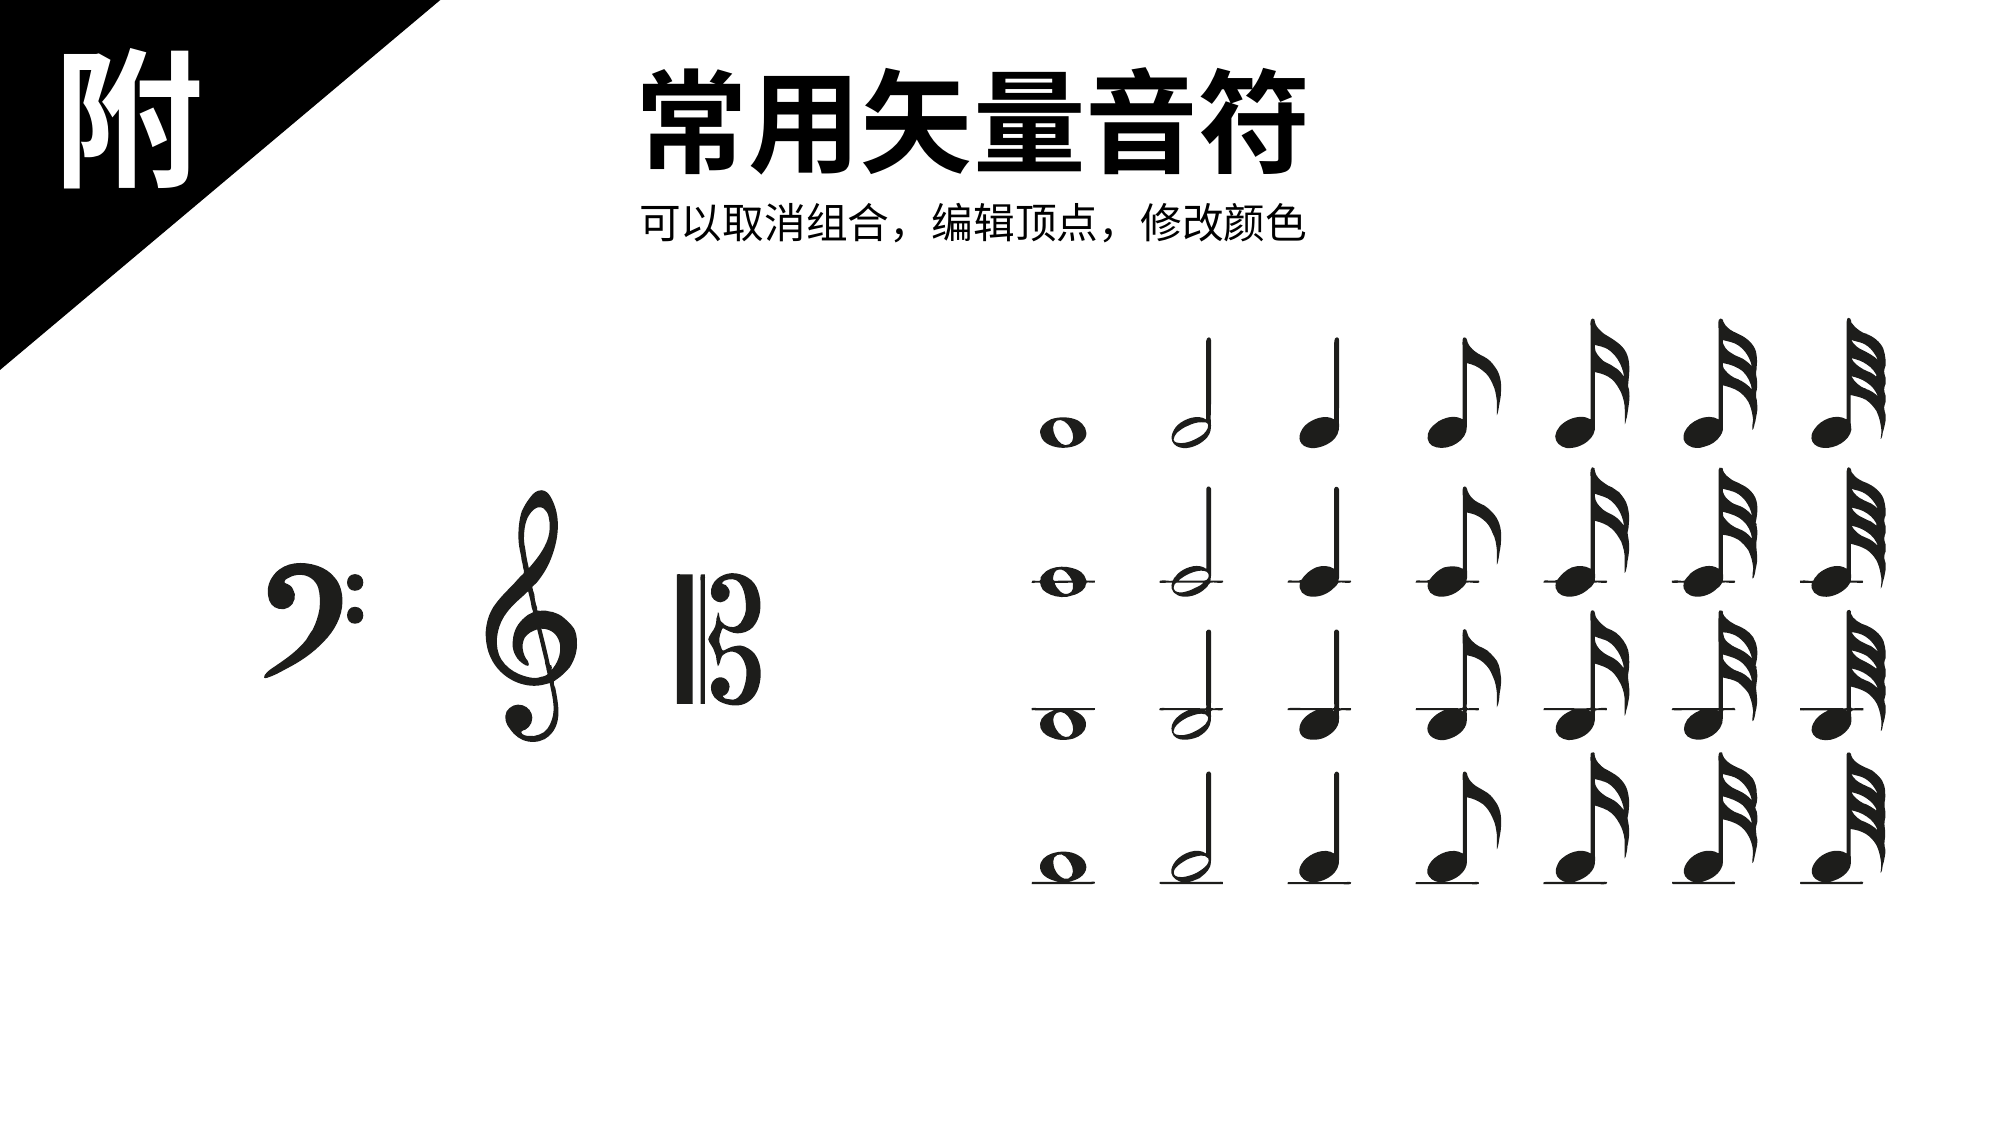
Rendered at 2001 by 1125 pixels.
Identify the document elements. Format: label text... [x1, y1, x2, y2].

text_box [1031, 316, 1887, 885]
text_box 常用矢量音符 [620, 44, 1326, 195]
text_box 可以取消组合，编辑顶点，修改颜色 [624, 189, 1323, 255]
text_box [0, 0, 442, 372]
text_box [485, 490, 578, 742]
text_box 附 [39, 18, 219, 213]
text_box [263, 560, 367, 679]
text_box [676, 573, 762, 707]
